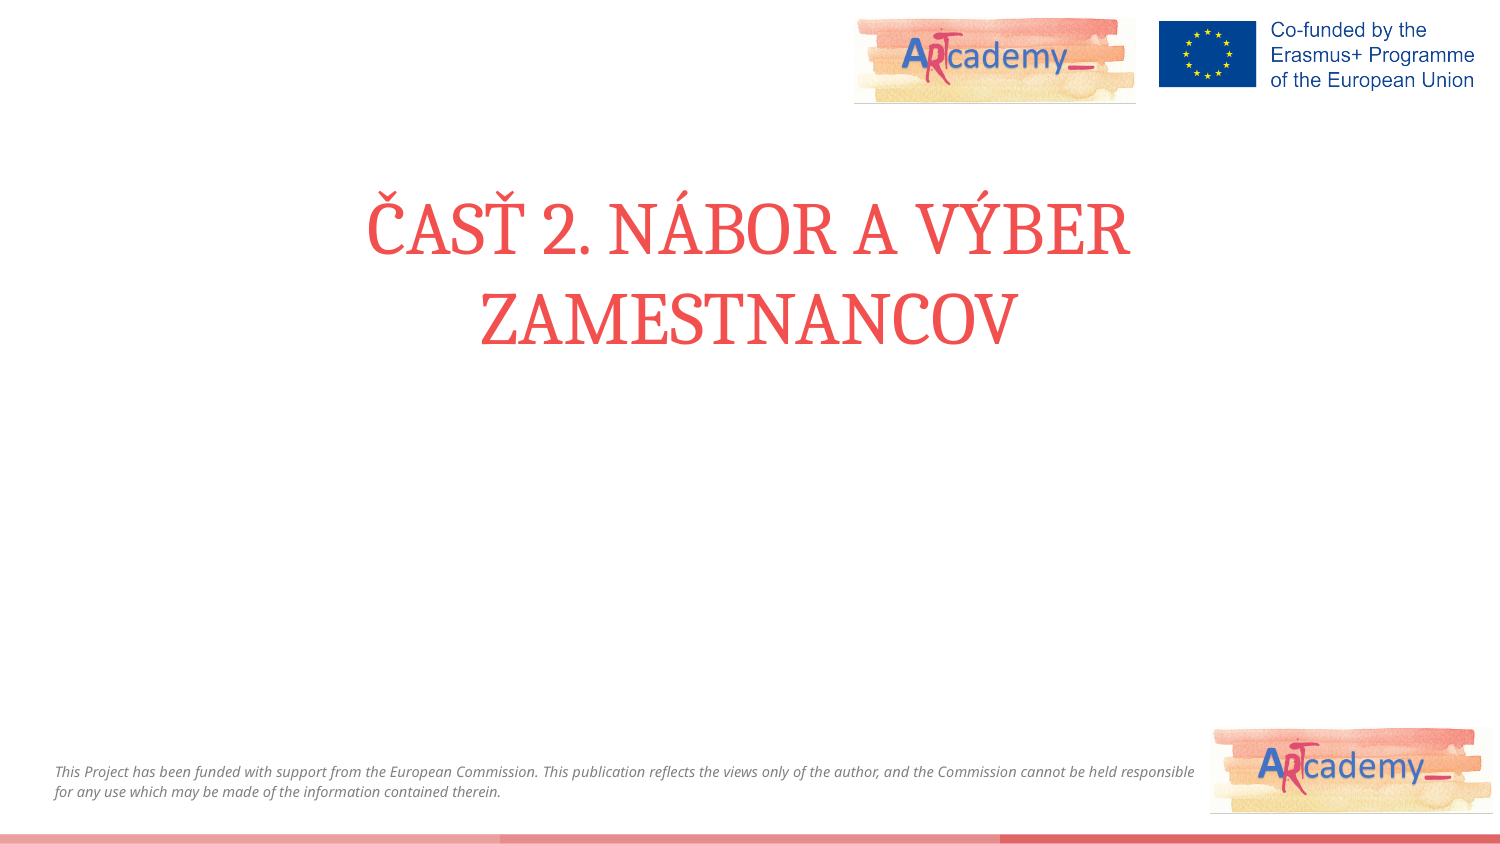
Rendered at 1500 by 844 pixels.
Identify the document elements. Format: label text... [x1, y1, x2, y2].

picture [1210, 709, 1493, 844]
picture [1158, 21, 1474, 91]
title ČASŤ 2. NÁBOR A VÝBER ZAMESTNANCOV [164, 167, 1336, 375]
text_box This Project has been funded with support from the European Commission. This publication reflects the views only of the author, and the Commission cannot be held responsible for any use which may be made of the information contained therein. [39, 754, 1205, 799]
picture [854, 0, 1137, 134]
